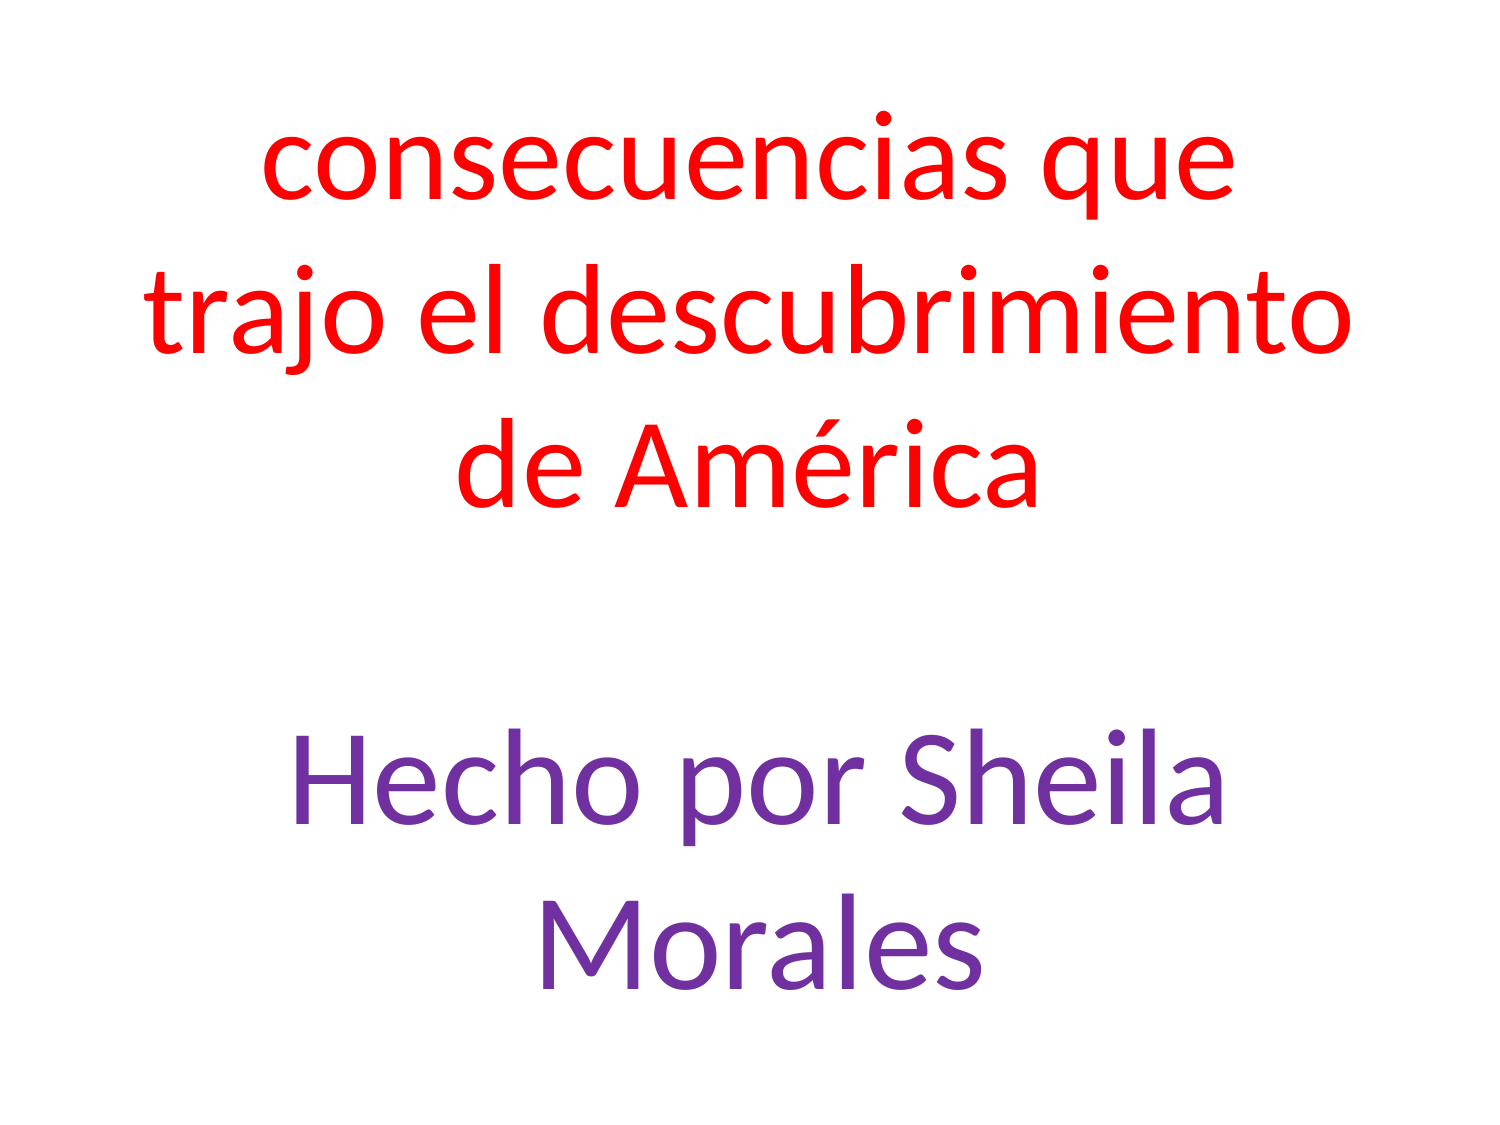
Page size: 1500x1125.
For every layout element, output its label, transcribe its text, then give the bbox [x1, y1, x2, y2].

title consecuencias que trajo el descubrimiento de América [112, 0, 1388, 591]
subtitle Hecho por Sheila Morales [234, 679, 1285, 968]
